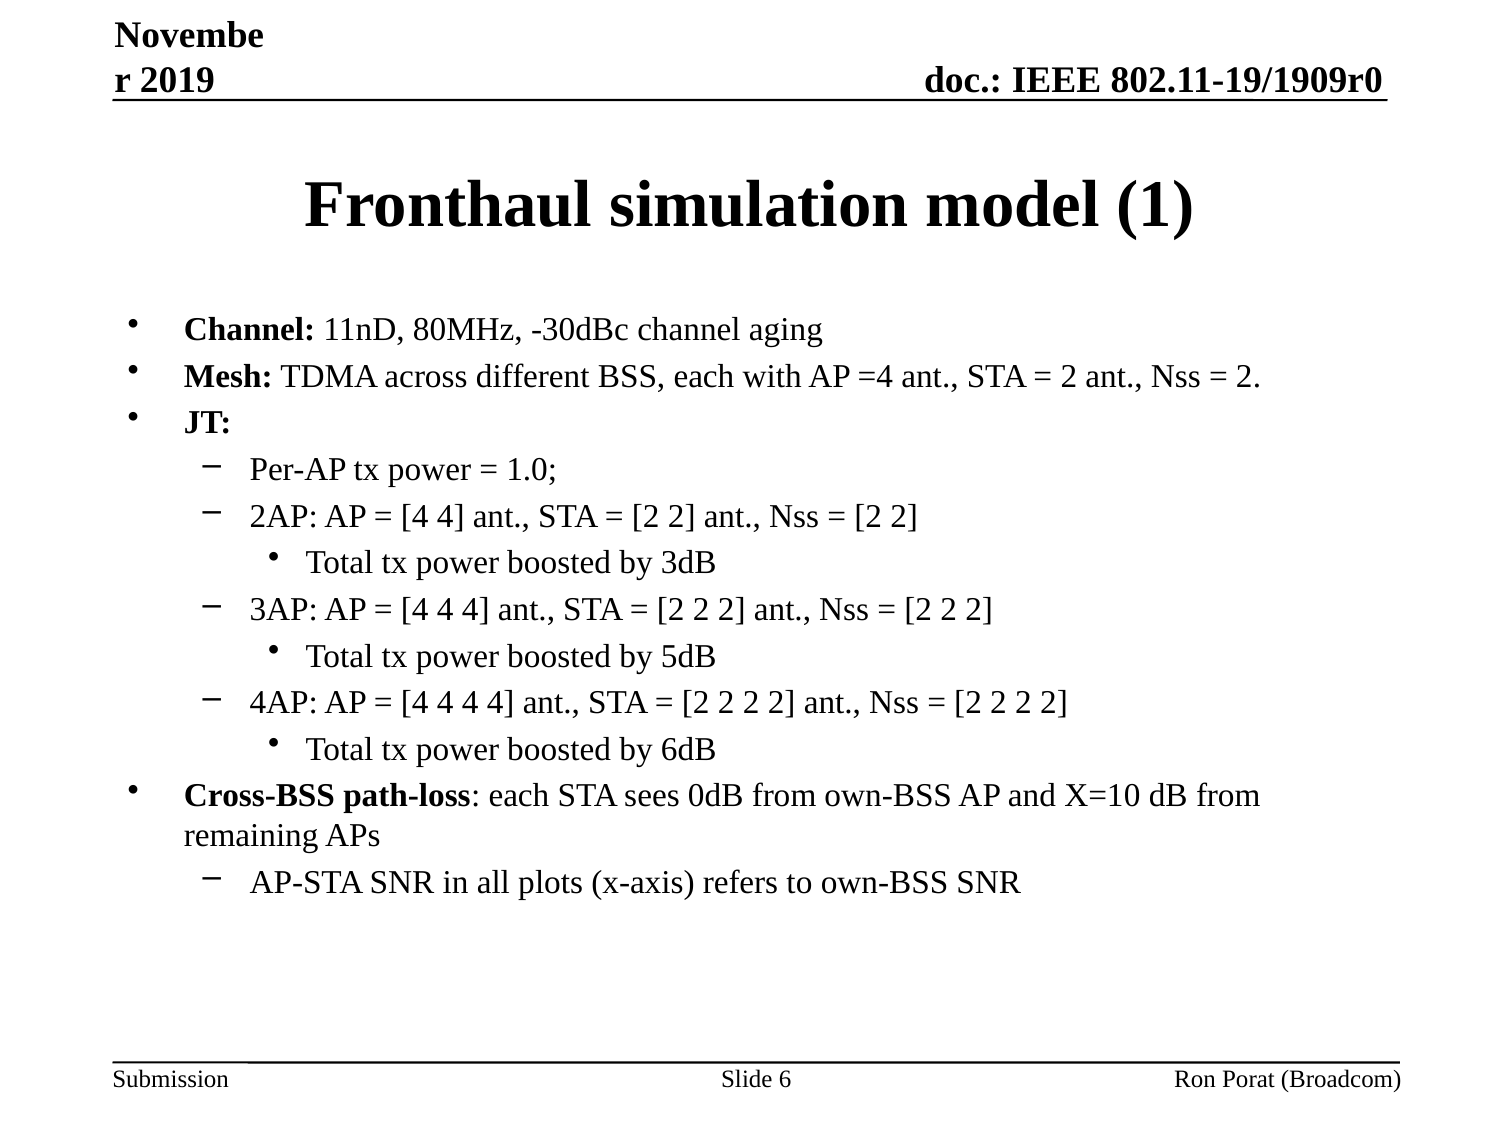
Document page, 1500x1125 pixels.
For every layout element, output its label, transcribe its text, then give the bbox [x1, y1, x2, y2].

footer Ron Porat (Broadcom) [1170, 1061, 1402, 1093]
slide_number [114, 54, 270, 101]
list Channel: 11nD, 80MHz, -30dBc channel aging Mesh: TDMA across different BSS, each with AP =4 ant., STA = 2 ant., Nss = 2. JT: Per-AP tx power = 1.0; 2AP: AP = [4 4] ant., STA = [2 2] ant., Nss = [2 2] Total tx power boosted by 3dB 3AP: AP = [4 4 4] ant., STA = [2 2 2] ant., Nss = [2 2 2] Total tx power boosted by 5dB 4AP: AP = [4 4 4 4] ant., STA = [2 2 2 2] ant., Nss = [2 2 2 2] Total tx power boosted by 6dB Cross-BSS path-loss: each STA sees 0dB from own-BSS AP and X=10 dB from remaining APs AP-STA SNR in all plots (x-axis) refers to own-BSS SNR [112, 299, 1388, 1026]
slide_number Slide 6 [712, 1061, 800, 1093]
title Fronthaul simulation model (1) [112, 112, 1388, 288]
